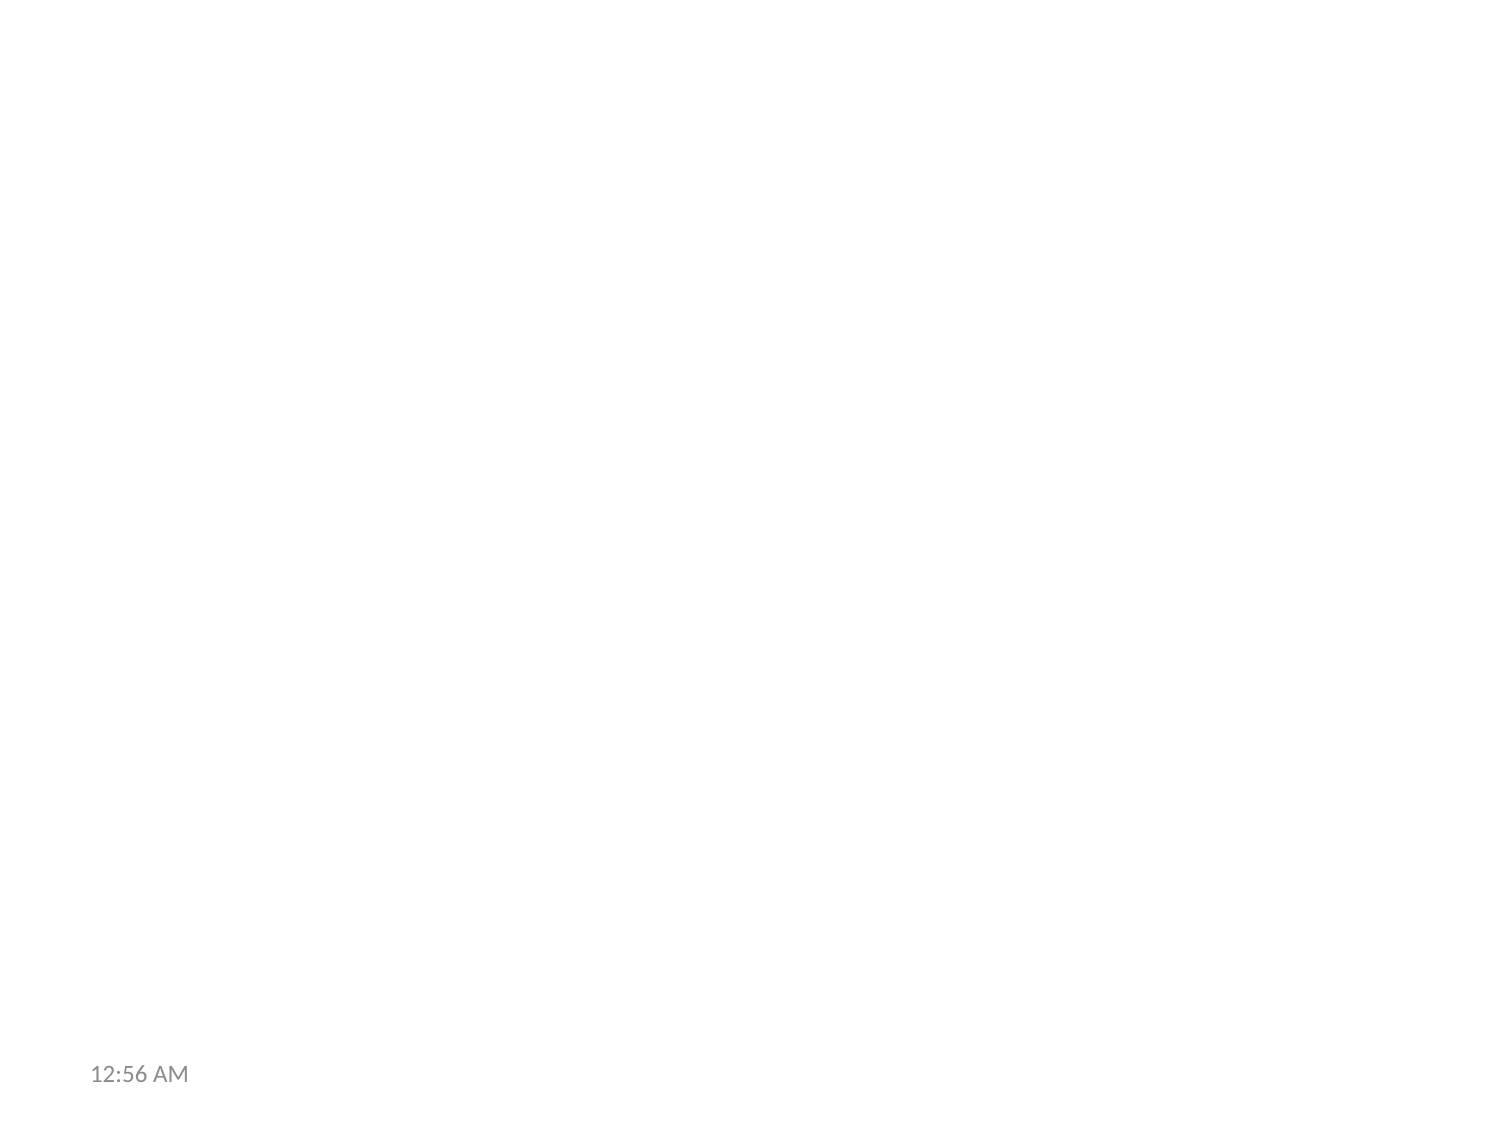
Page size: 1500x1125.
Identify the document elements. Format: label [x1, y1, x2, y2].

slide_number [75, 1042, 425, 1103]
